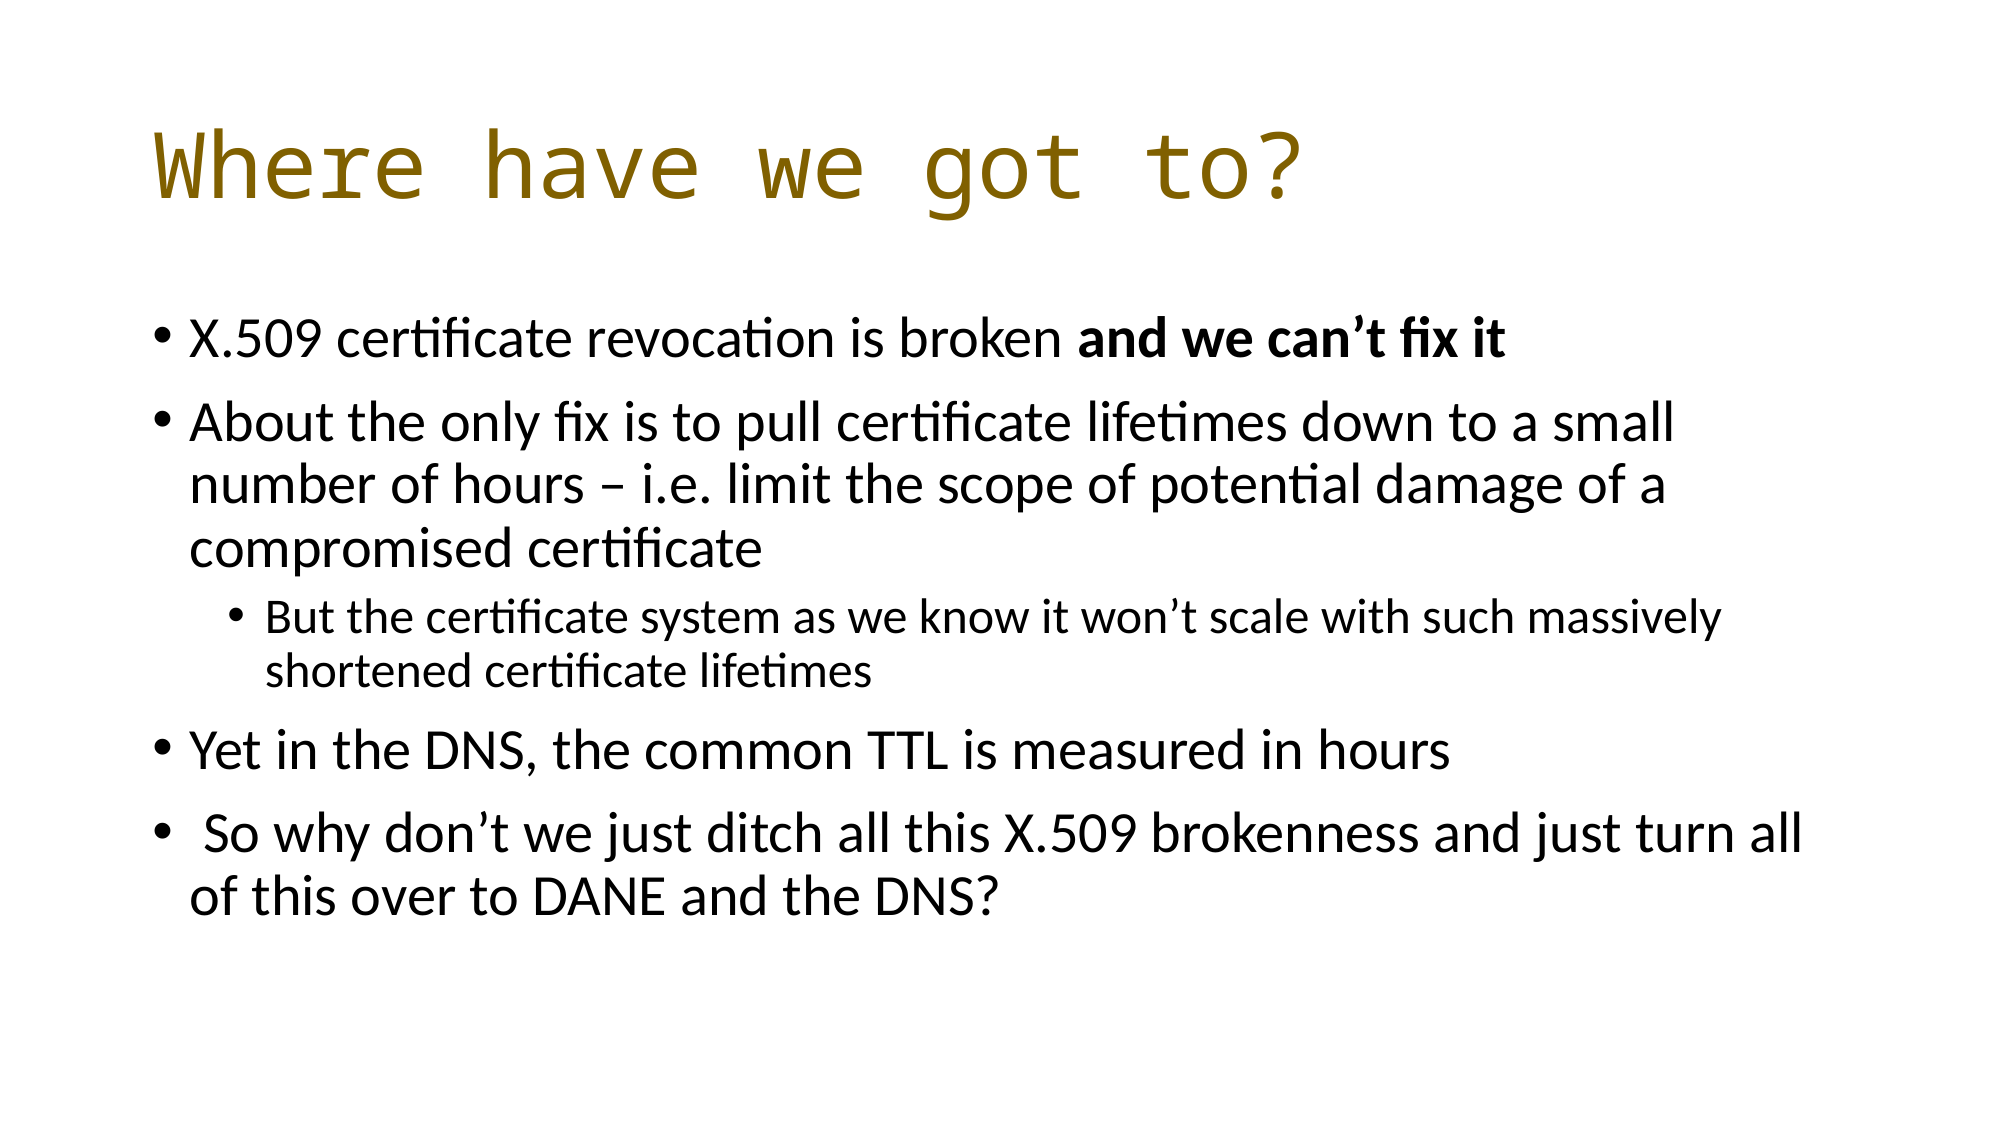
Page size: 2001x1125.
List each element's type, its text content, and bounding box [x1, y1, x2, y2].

list X.509 certificate revocation is broken and we can’t fix it About the only fix is to pull certificate lifetimes down to a small number of hours – i.e. limit the scope of potential damage of a compromised certificate But the certificate system as we know it won’t scale with such massively shortened certificate lifetimes Yet in the DNS, the common TTL is measured in hours So why don’t we just ditch all this X.509 brokenness and just turn all of this over to DANE and the DNS? [137, 299, 1863, 1014]
title Where have we got to? [137, 59, 1863, 278]
